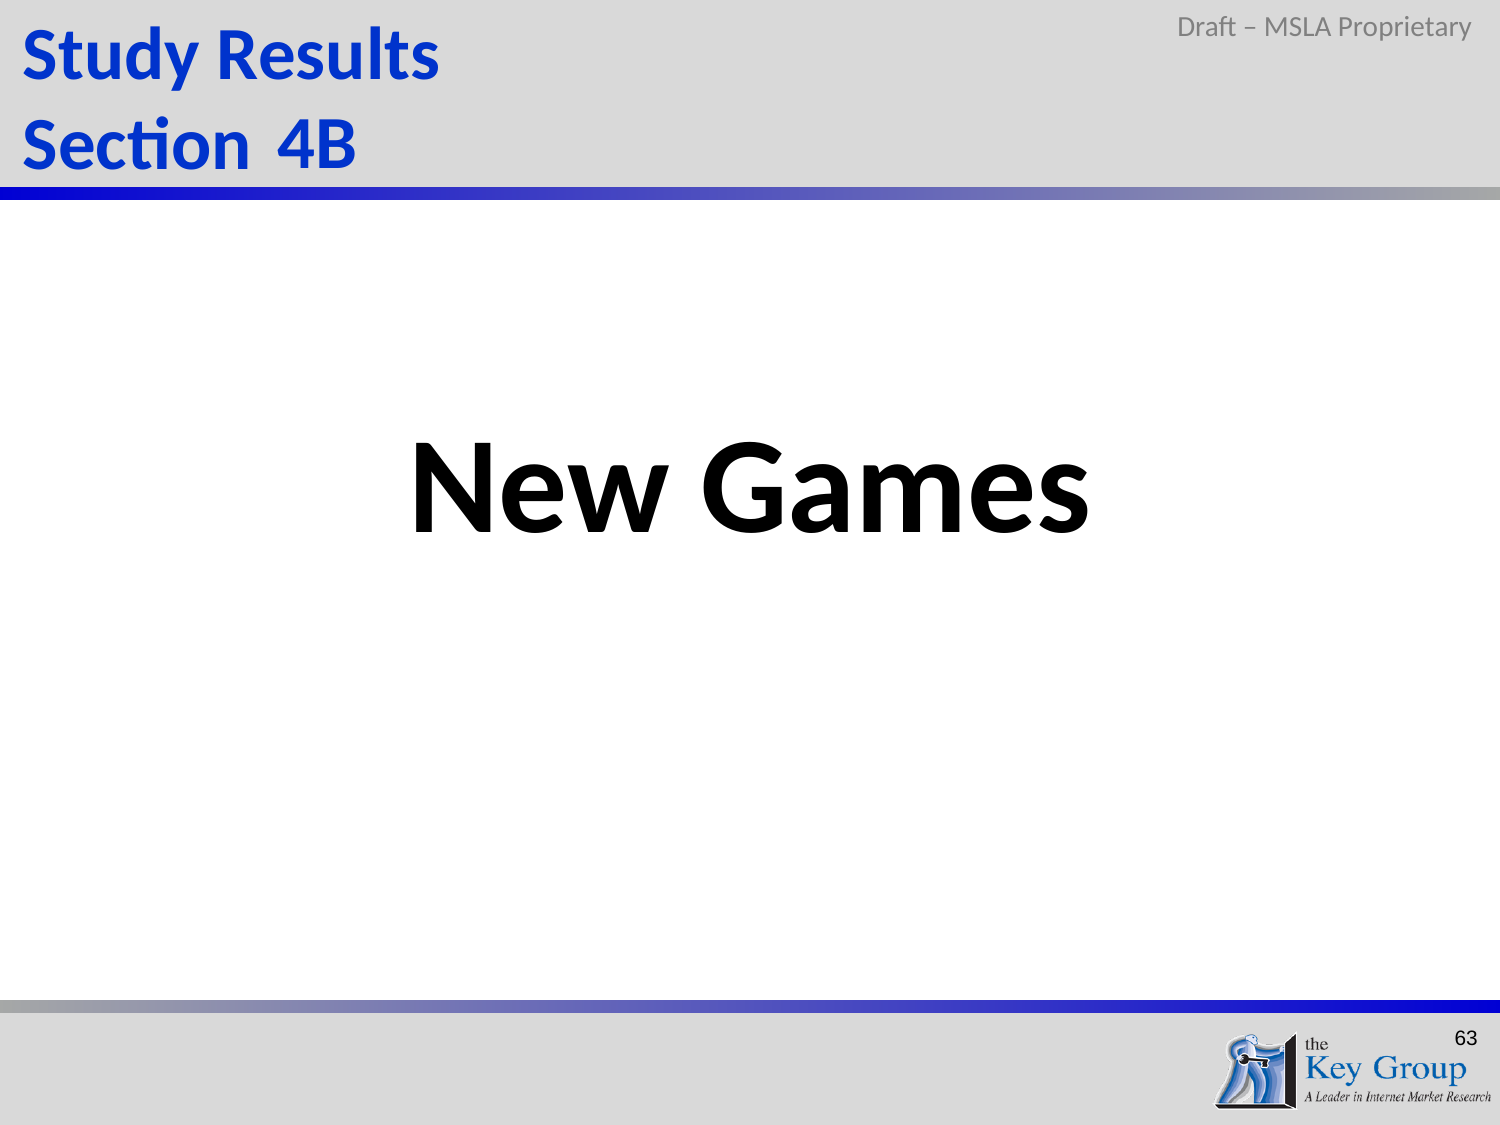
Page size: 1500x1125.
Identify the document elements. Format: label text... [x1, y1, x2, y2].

picture [1212, 1017, 1500, 1111]
list New Games [68, 387, 1432, 550]
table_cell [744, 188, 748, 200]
text_box Draft – MSLA Proprietary [1162, 0, 1500, 50]
list 4B [262, 85, 875, 161]
table_cell 47% [920, 188, 925, 200]
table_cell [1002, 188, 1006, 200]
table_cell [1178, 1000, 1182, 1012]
